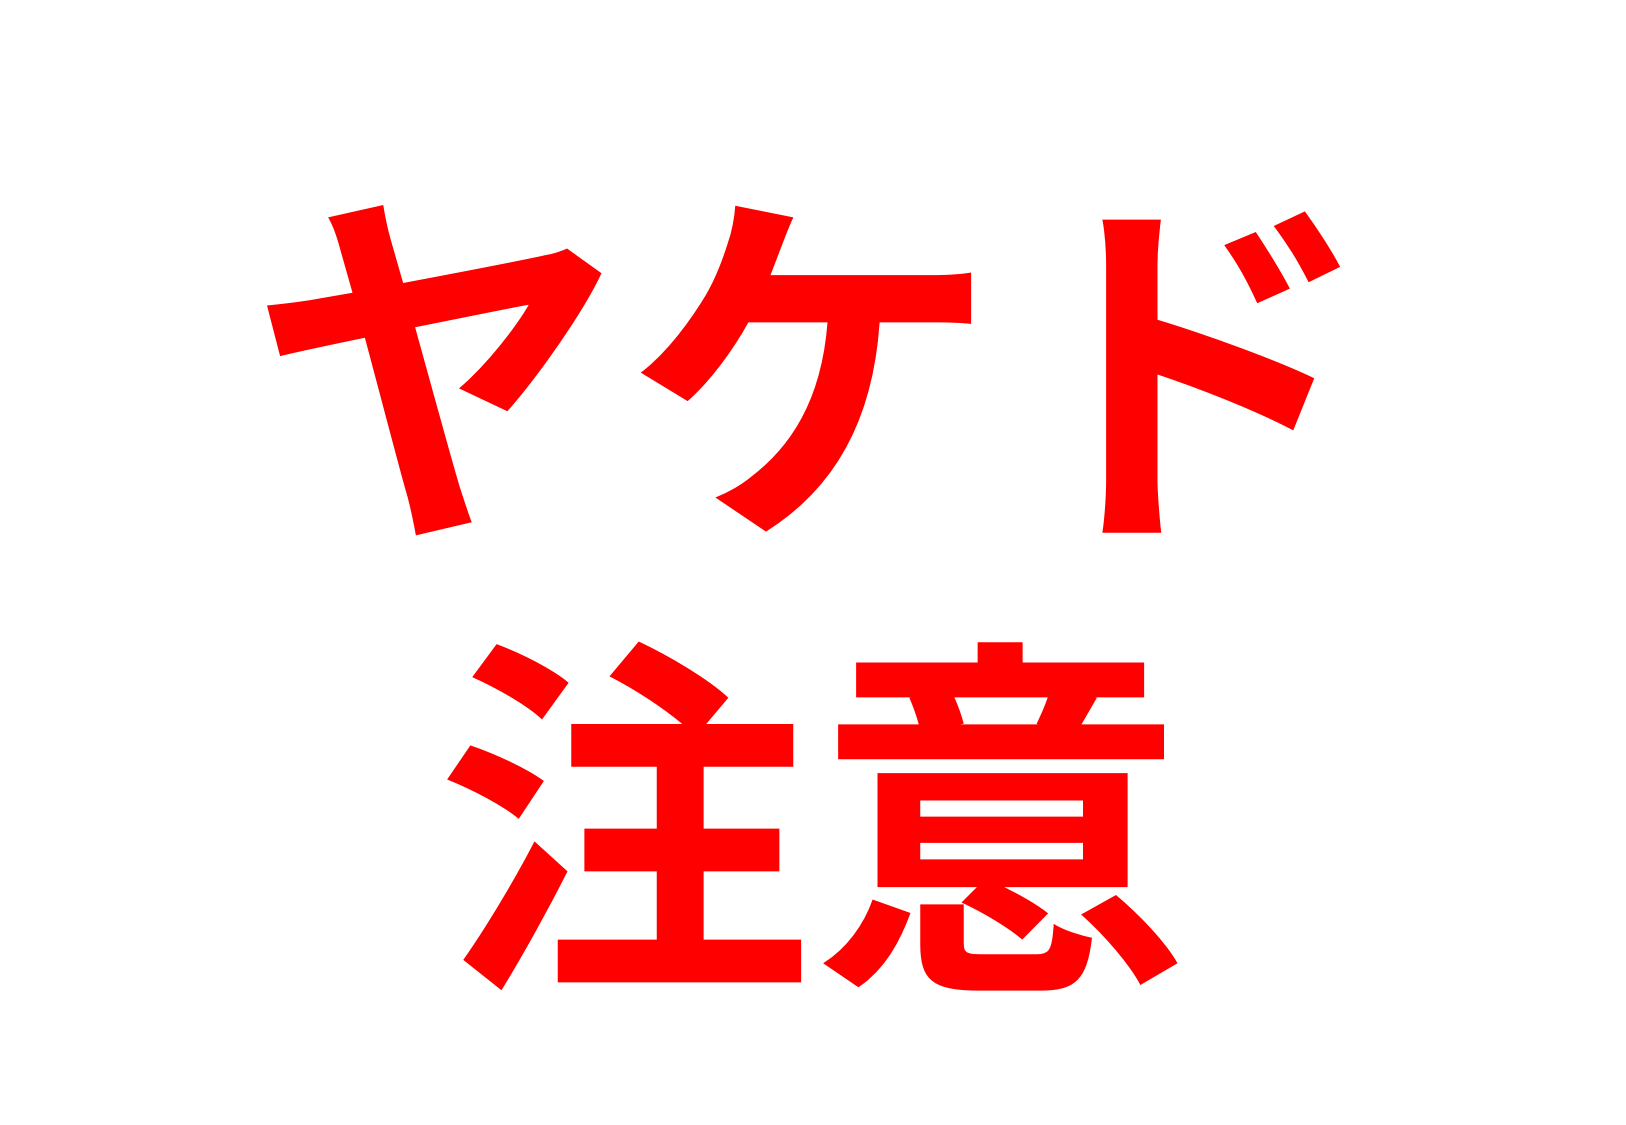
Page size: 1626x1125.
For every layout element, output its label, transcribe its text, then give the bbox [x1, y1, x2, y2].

text_box ヤケド 注意 [0, 128, 1625, 1044]
